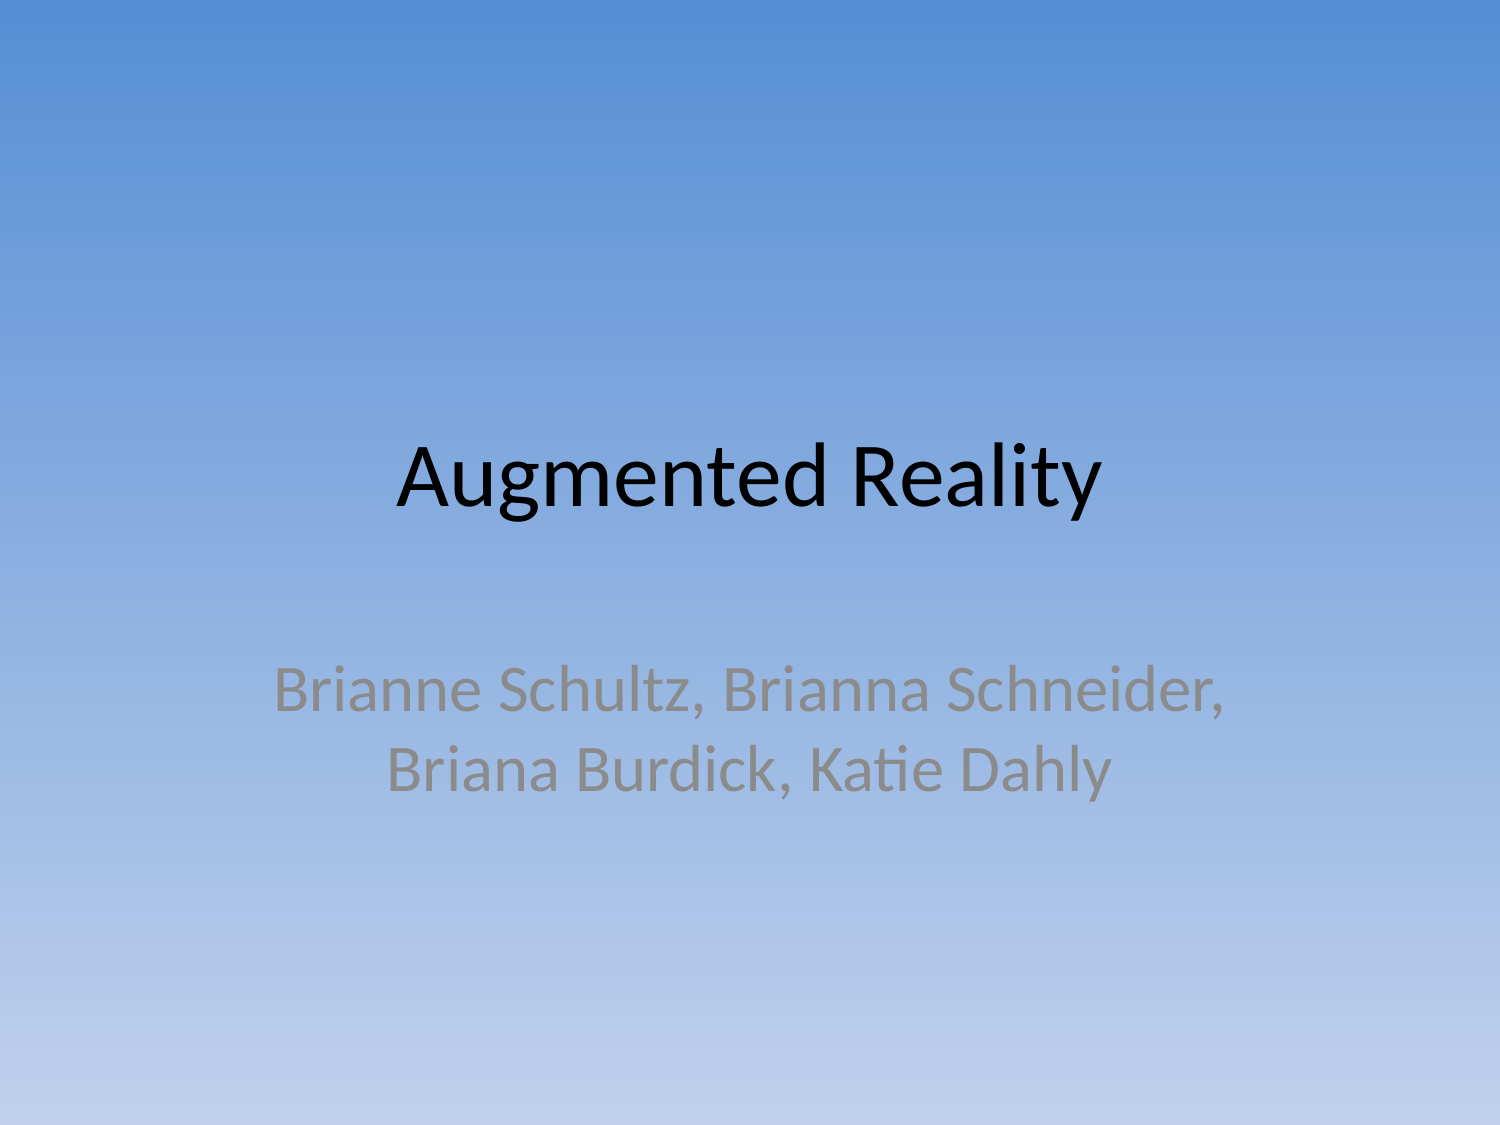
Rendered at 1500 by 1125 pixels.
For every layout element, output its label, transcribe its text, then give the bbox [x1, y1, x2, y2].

title Augmented Reality [112, 349, 1388, 591]
subtitle Brianne Schultz, Brianna Schneider, Briana Burdick, Katie Dahly [225, 637, 1275, 925]
